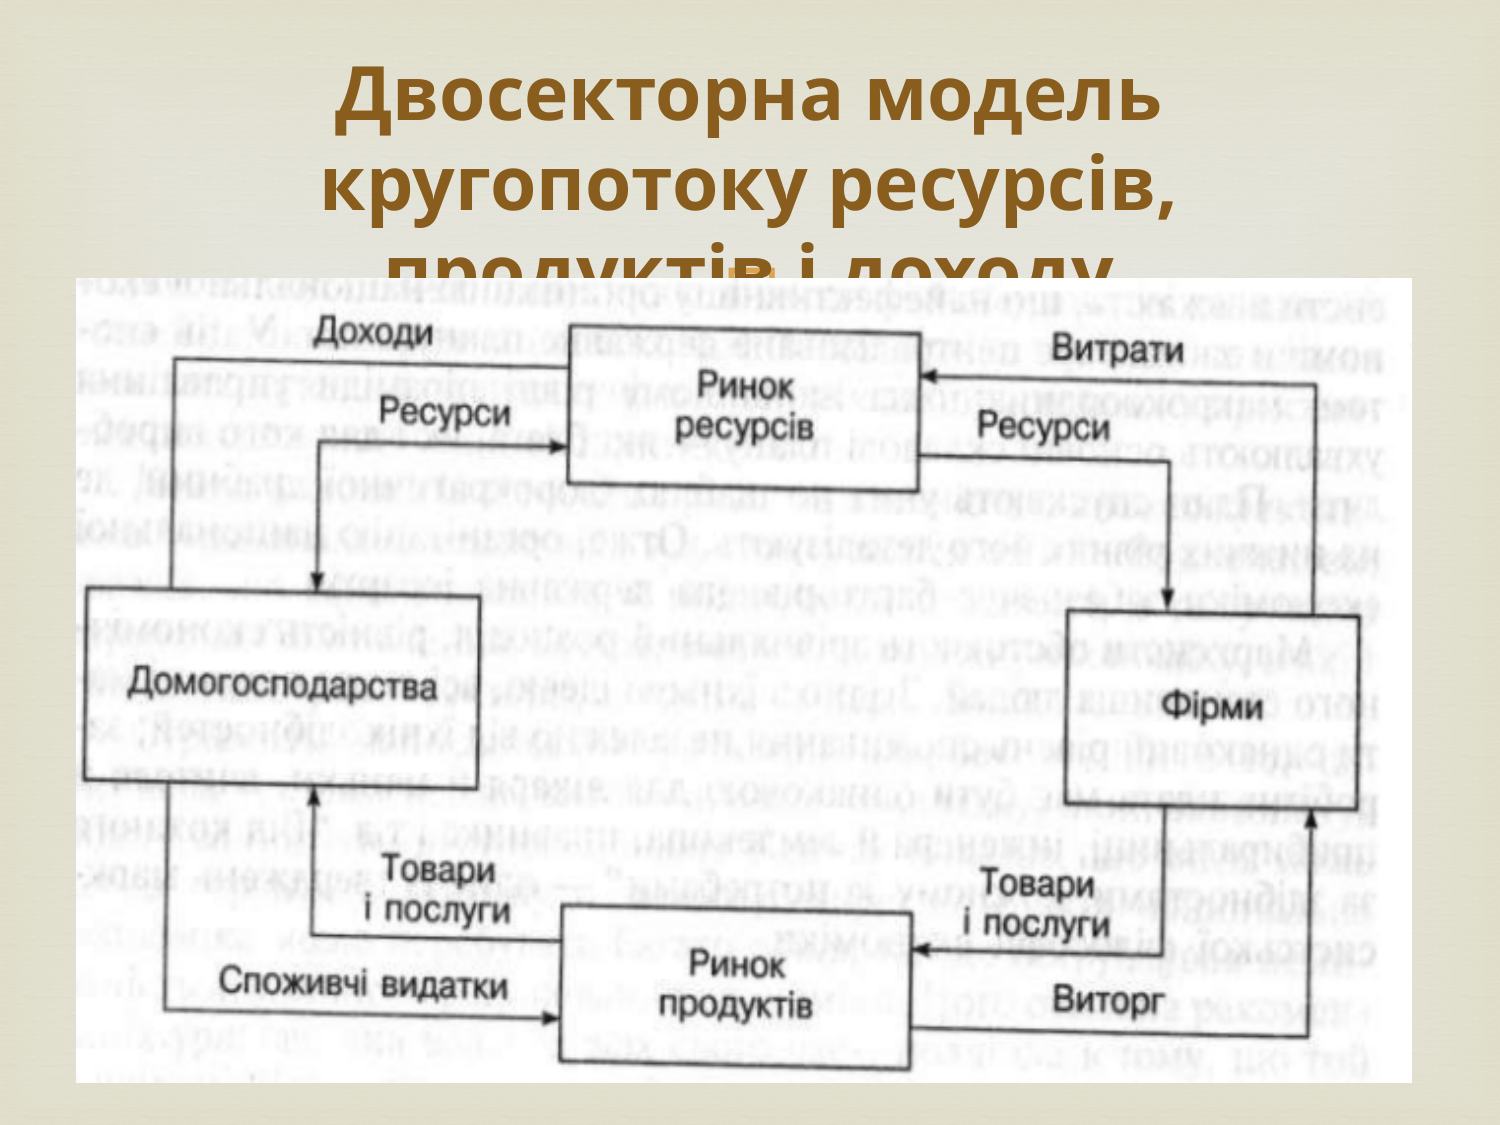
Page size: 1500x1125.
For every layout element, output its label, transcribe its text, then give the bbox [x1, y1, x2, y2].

picture [76, 278, 1413, 1083]
title Двосекторна модель кругопотоку ресурсів, продуктів і доходу [112, 93, 1386, 267]
